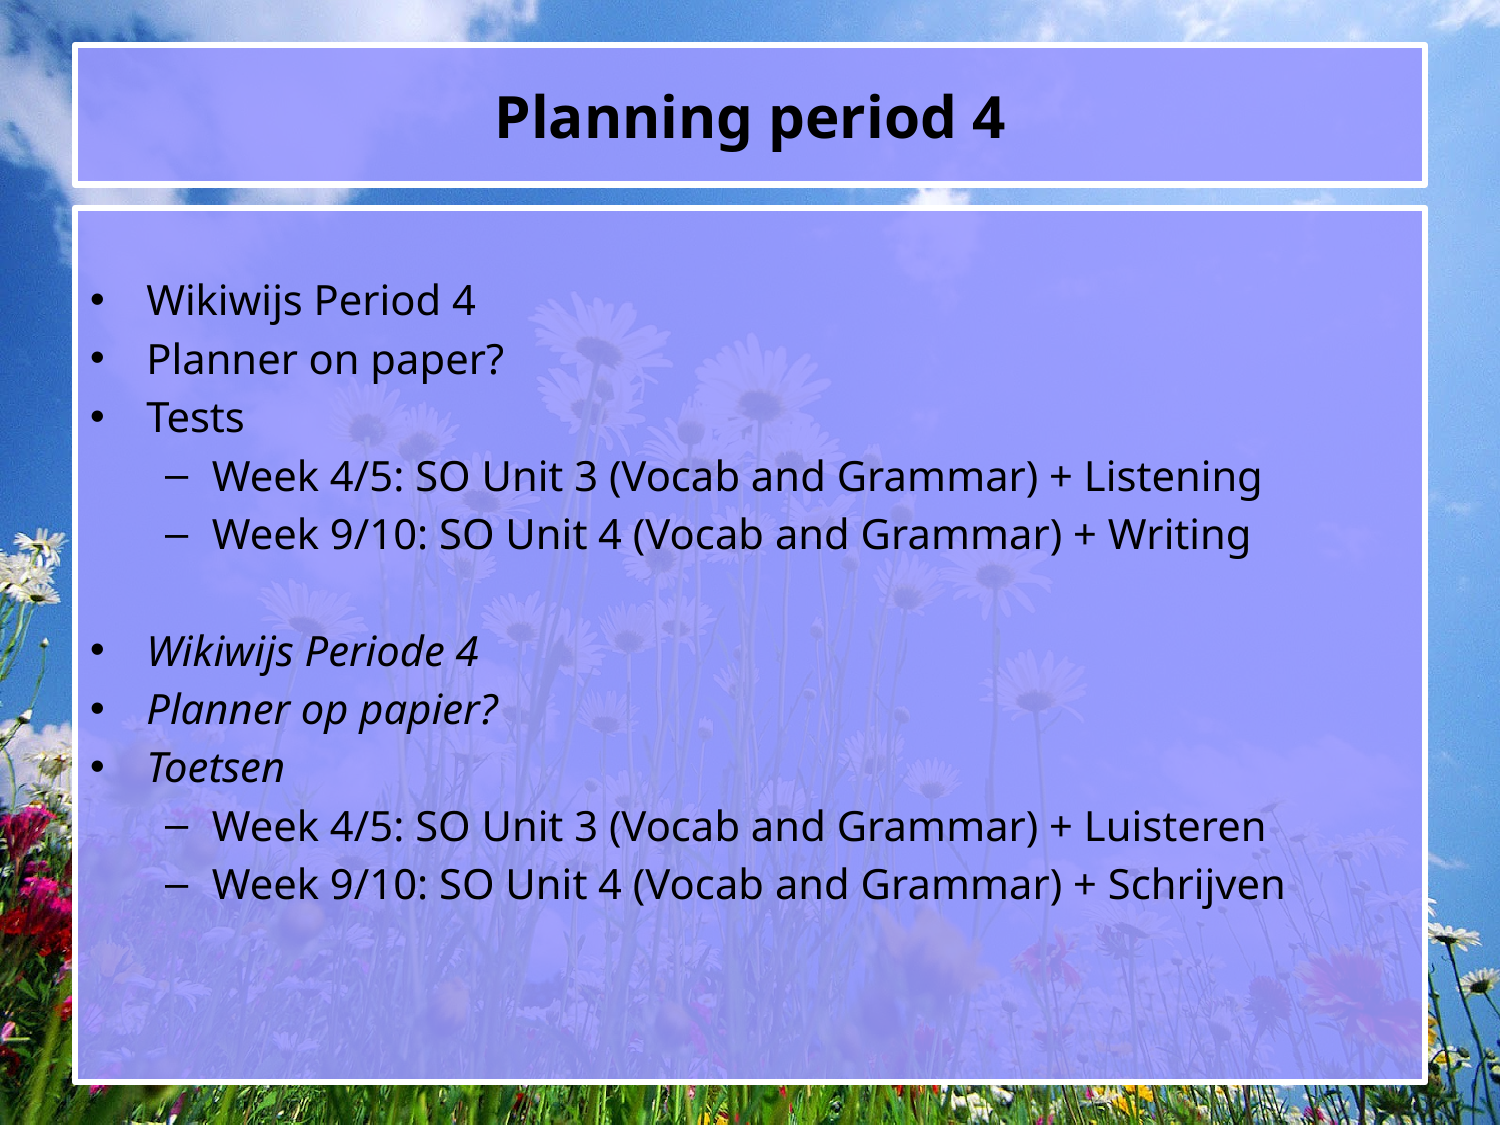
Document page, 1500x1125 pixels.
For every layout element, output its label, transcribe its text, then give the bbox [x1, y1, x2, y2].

title Planning period 4 [72, 42, 1428, 188]
picture [0, 0, 1500, 1125]
list Wikiwijs Period 4 Planner on paper? Tests Week 4/5: SO Unit 3 (Vocab and Grammar) + Listening Week 9/10: SO Unit 4 (Vocab and Grammar) + Writing Wikiwijs Periode 4 Planner op papier? Toetsen Week 4/5: SO Unit 3 (Vocab and Grammar) + Luisteren Week 9/10: SO Unit 4 (Vocab and Grammar) + Schrijven [72, 205, 1428, 1085]
